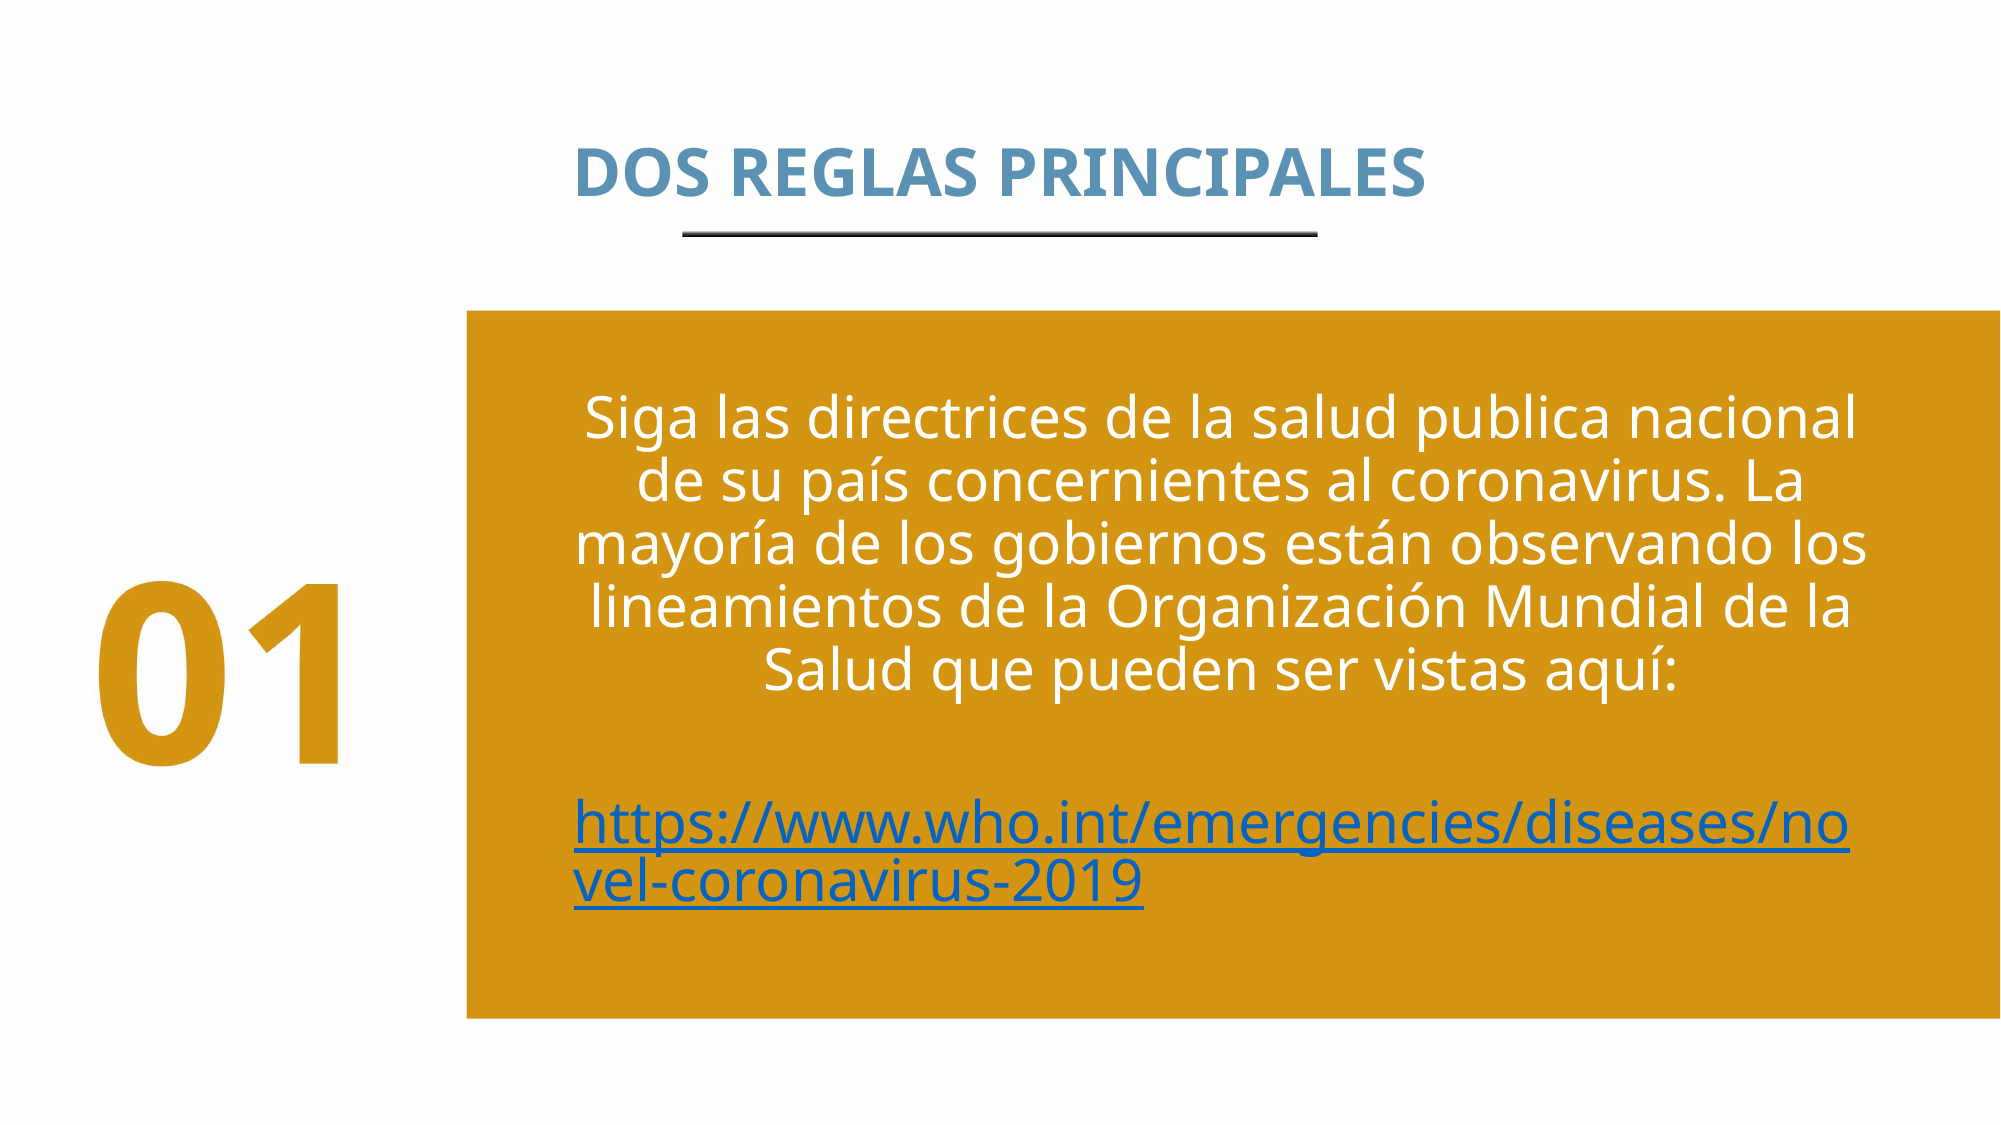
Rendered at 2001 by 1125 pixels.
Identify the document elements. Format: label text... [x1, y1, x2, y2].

title DOS REGLAS PRINCIPALES [0, 35, 2000, 218]
subtitle Siga las directrices de la salud publica nacional de su país concernientes al coronavirus. La mayoría de los gobiernos están observando los lineamientos de la Organización Mundial de la Salud que pueden ser vistas aquí: https://www.who.int/emergencies/diseases/novel-coronavirus-2019 [558, 380, 1885, 938]
picture [0, 0, 2001, 1125]
